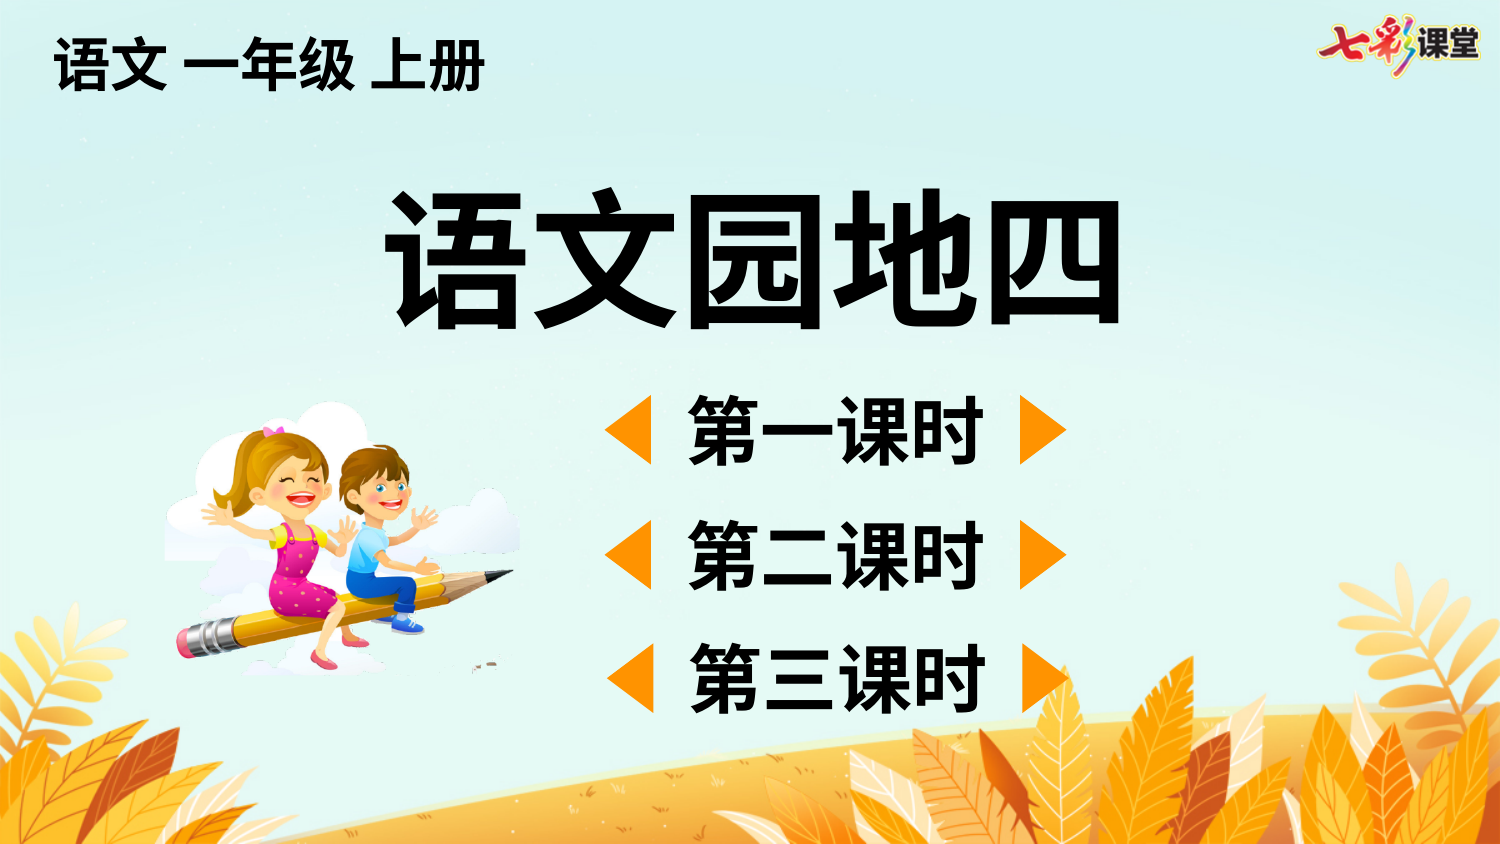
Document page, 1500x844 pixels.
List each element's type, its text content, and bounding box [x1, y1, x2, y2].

text_box 第三课时 [628, 625, 1047, 730]
text_box 第一课时 [626, 376, 1045, 482]
text_box [1020, 394, 1067, 465]
picture [0, 0, 1500, 844]
text_box 语文园地四 [371, 161, 1230, 351]
text_box [604, 394, 651, 465]
text_box 语文 一年级 上册 [37, 20, 502, 106]
text_box [606, 643, 654, 713]
text_box [1020, 519, 1067, 590]
text_box [604, 519, 651, 590]
text_box [1022, 643, 1069, 713]
text_box 第二课时 [626, 501, 1045, 607]
